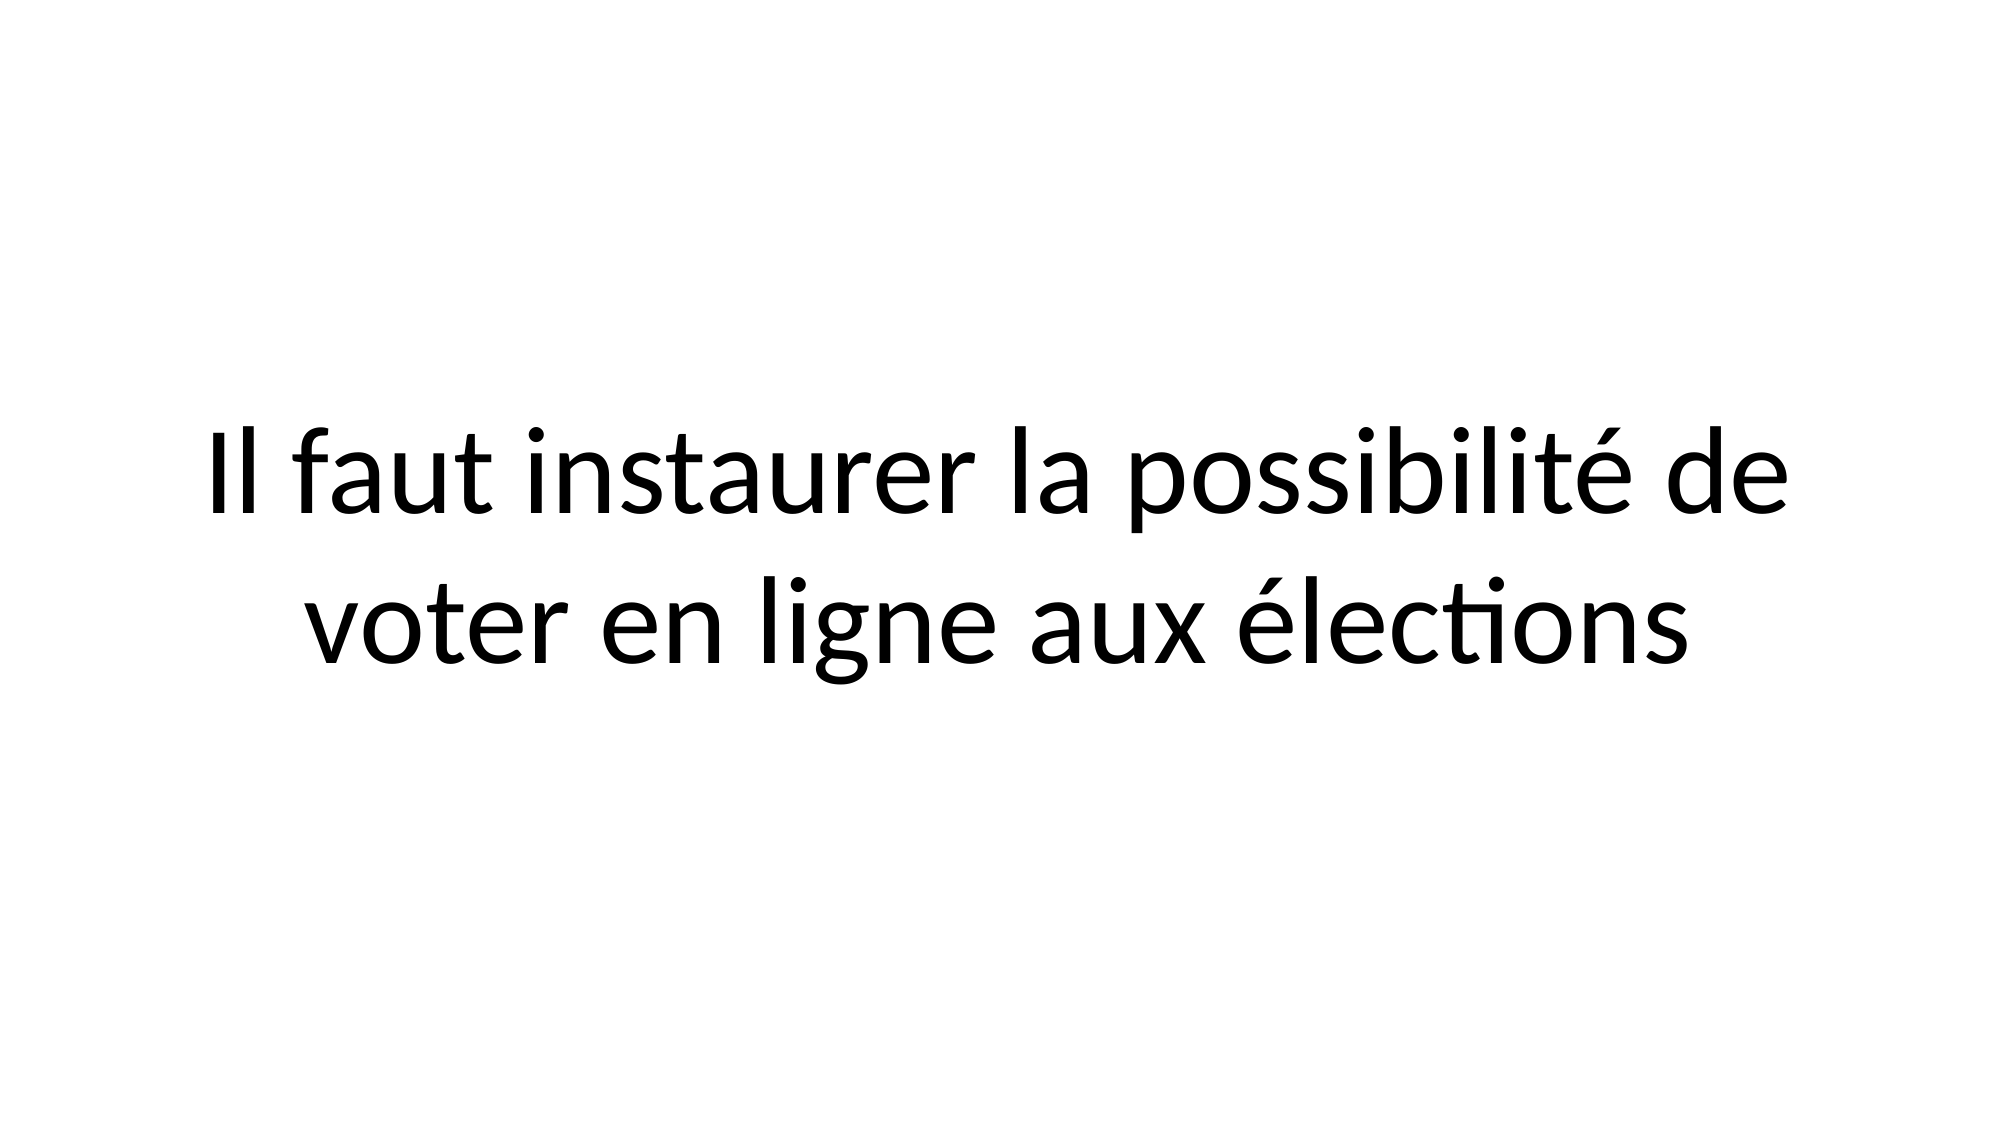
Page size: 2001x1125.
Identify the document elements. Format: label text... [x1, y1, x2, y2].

text_box Il faut instaurer la possibilité de voter en ligne aux élections [116, 381, 1881, 697]
